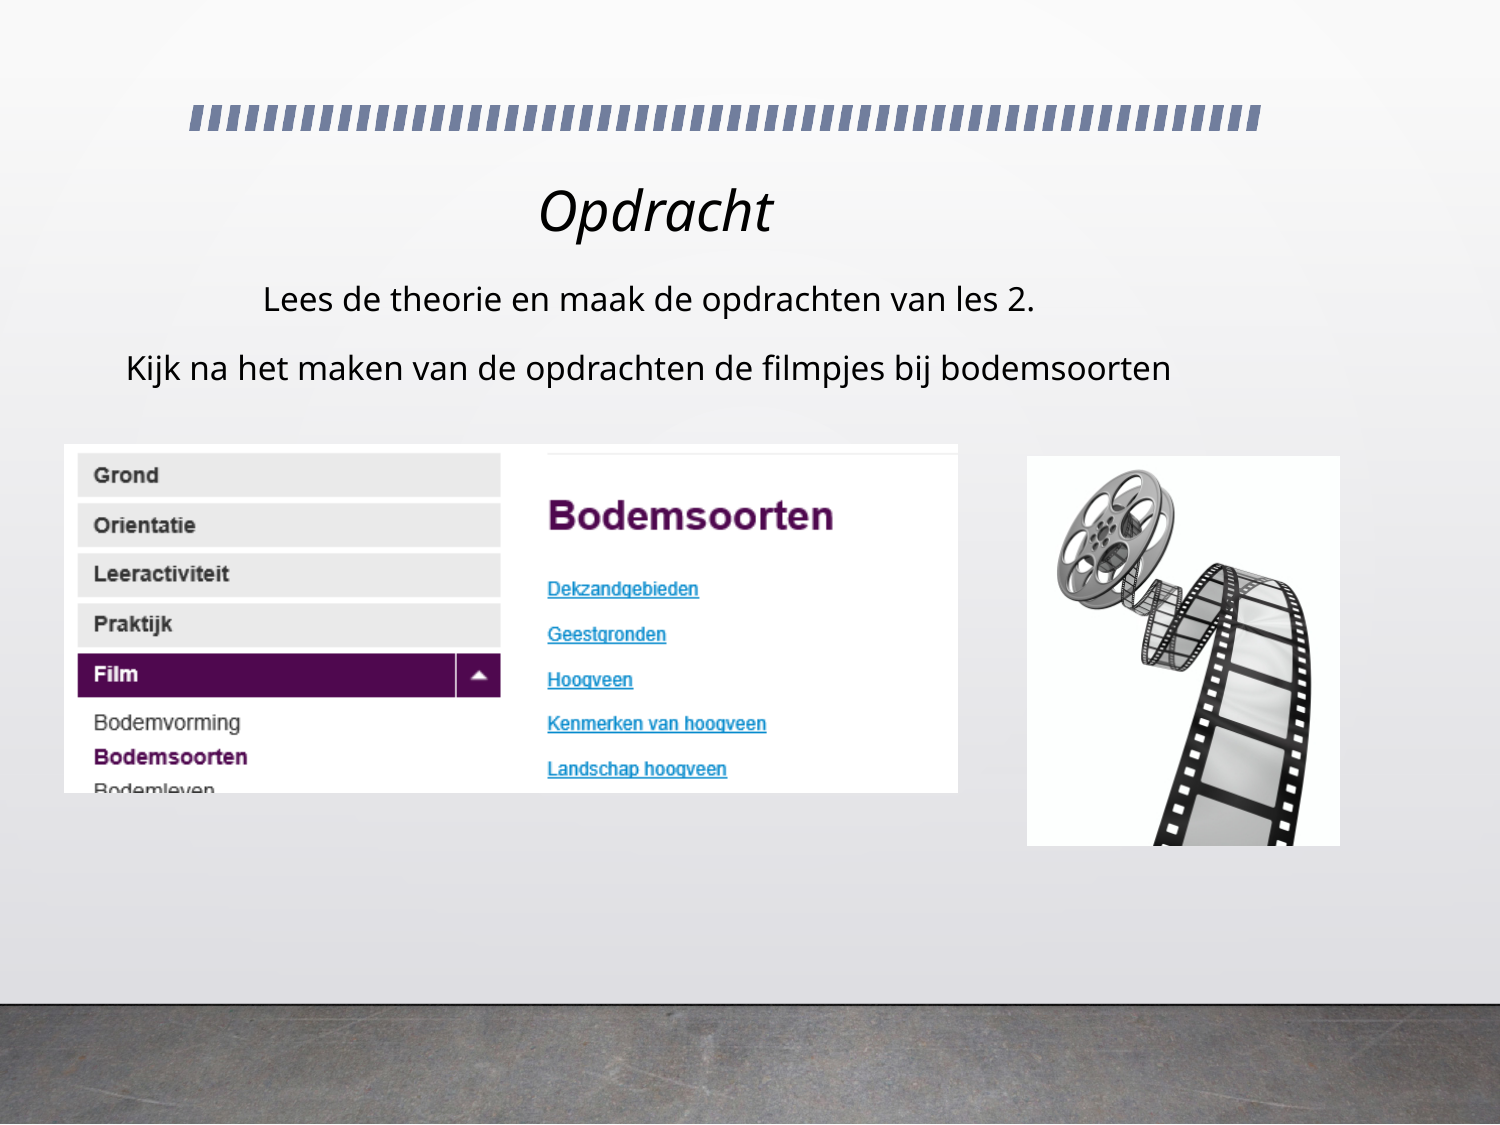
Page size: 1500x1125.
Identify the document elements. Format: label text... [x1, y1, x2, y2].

subtitle Lees de theorie en maak de opdrachten van les 2. Kijk na het maken van de opdrachten de filmpjes bij bodemsoorten [64, 255, 1235, 882]
picture [1027, 455, 1340, 846]
title Opdracht [112, 101, 1199, 244]
picture [64, 444, 958, 793]
picture [0, 1004, 1500, 1124]
